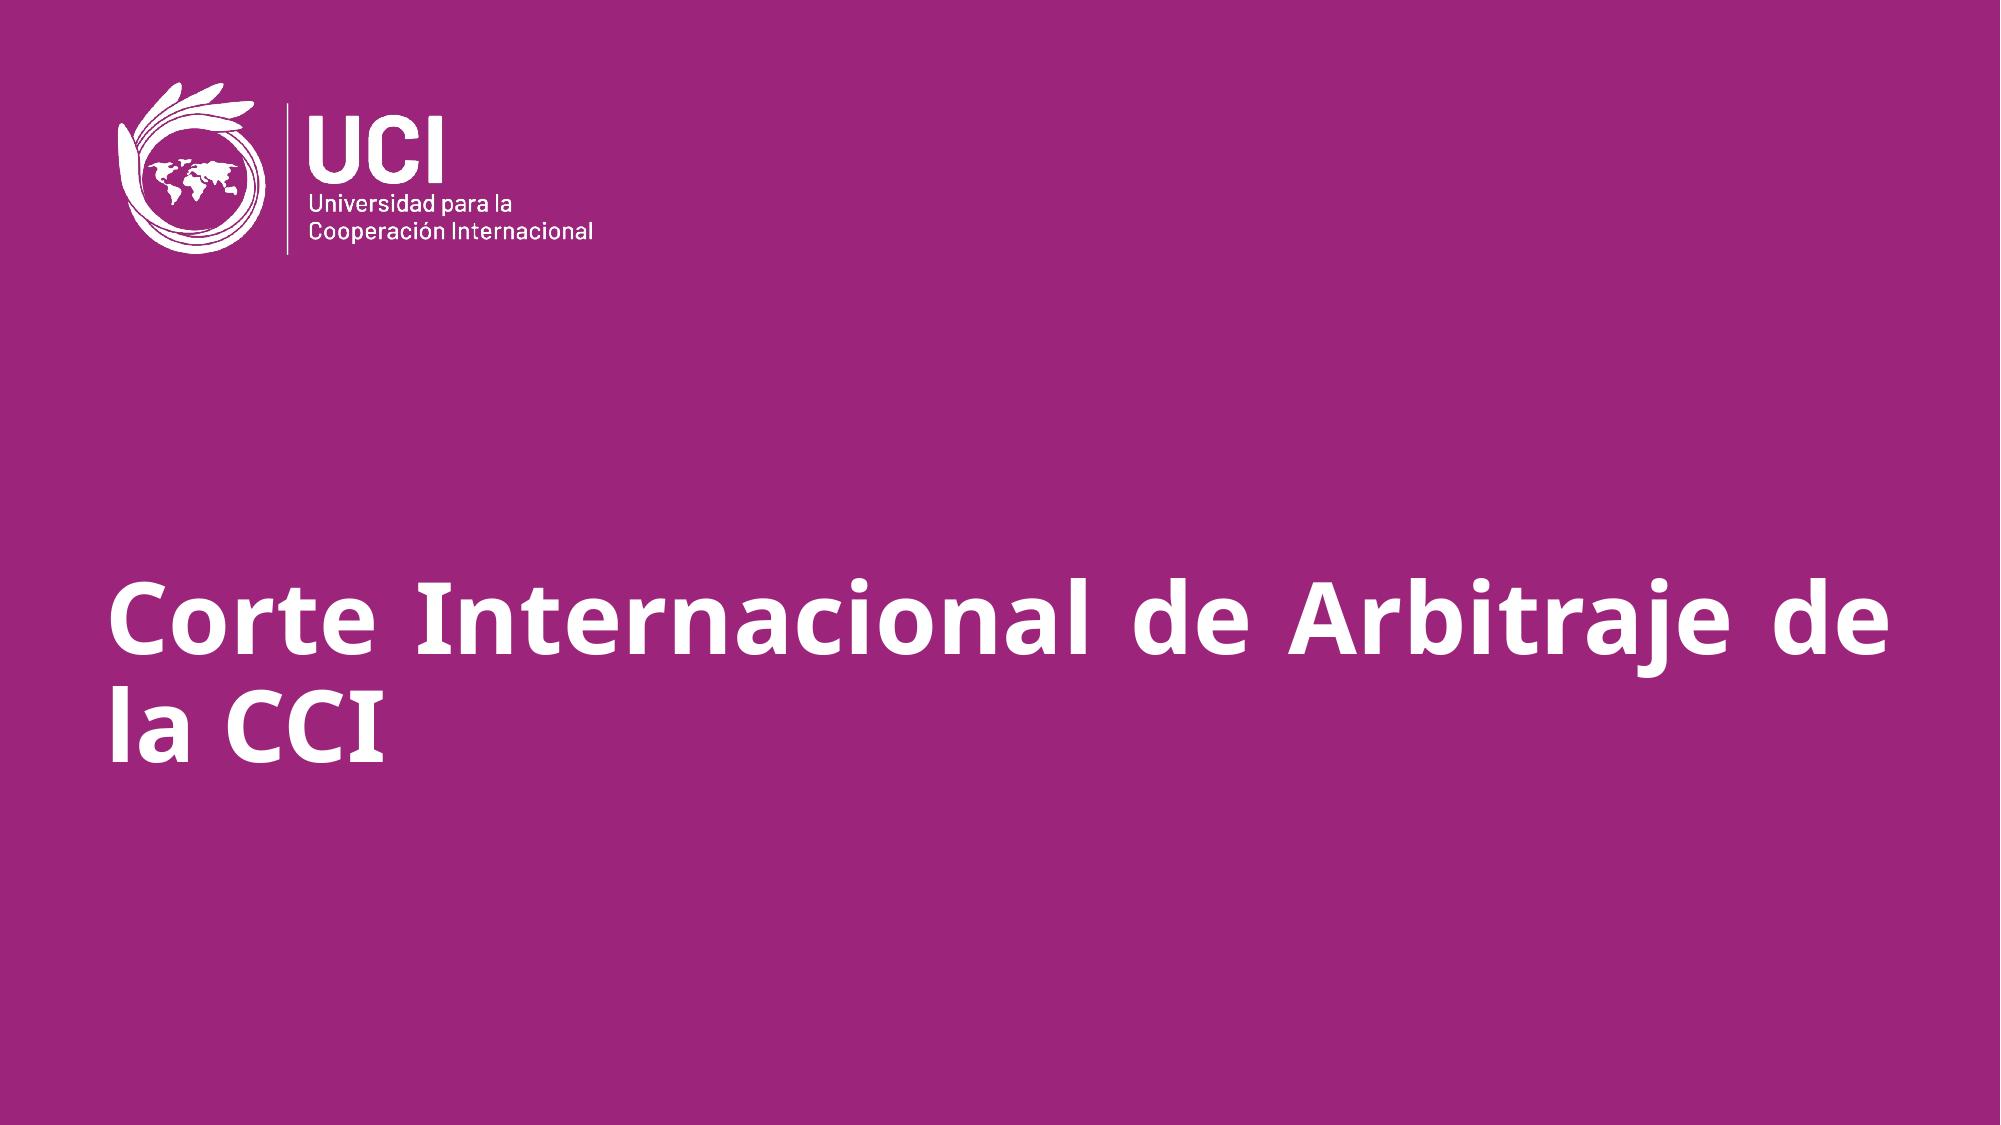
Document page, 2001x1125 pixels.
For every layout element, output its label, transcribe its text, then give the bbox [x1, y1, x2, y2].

picture [90, 47, 618, 289]
title Corte Internacional de Arbitraje de la CCI [90, 399, 1910, 792]
